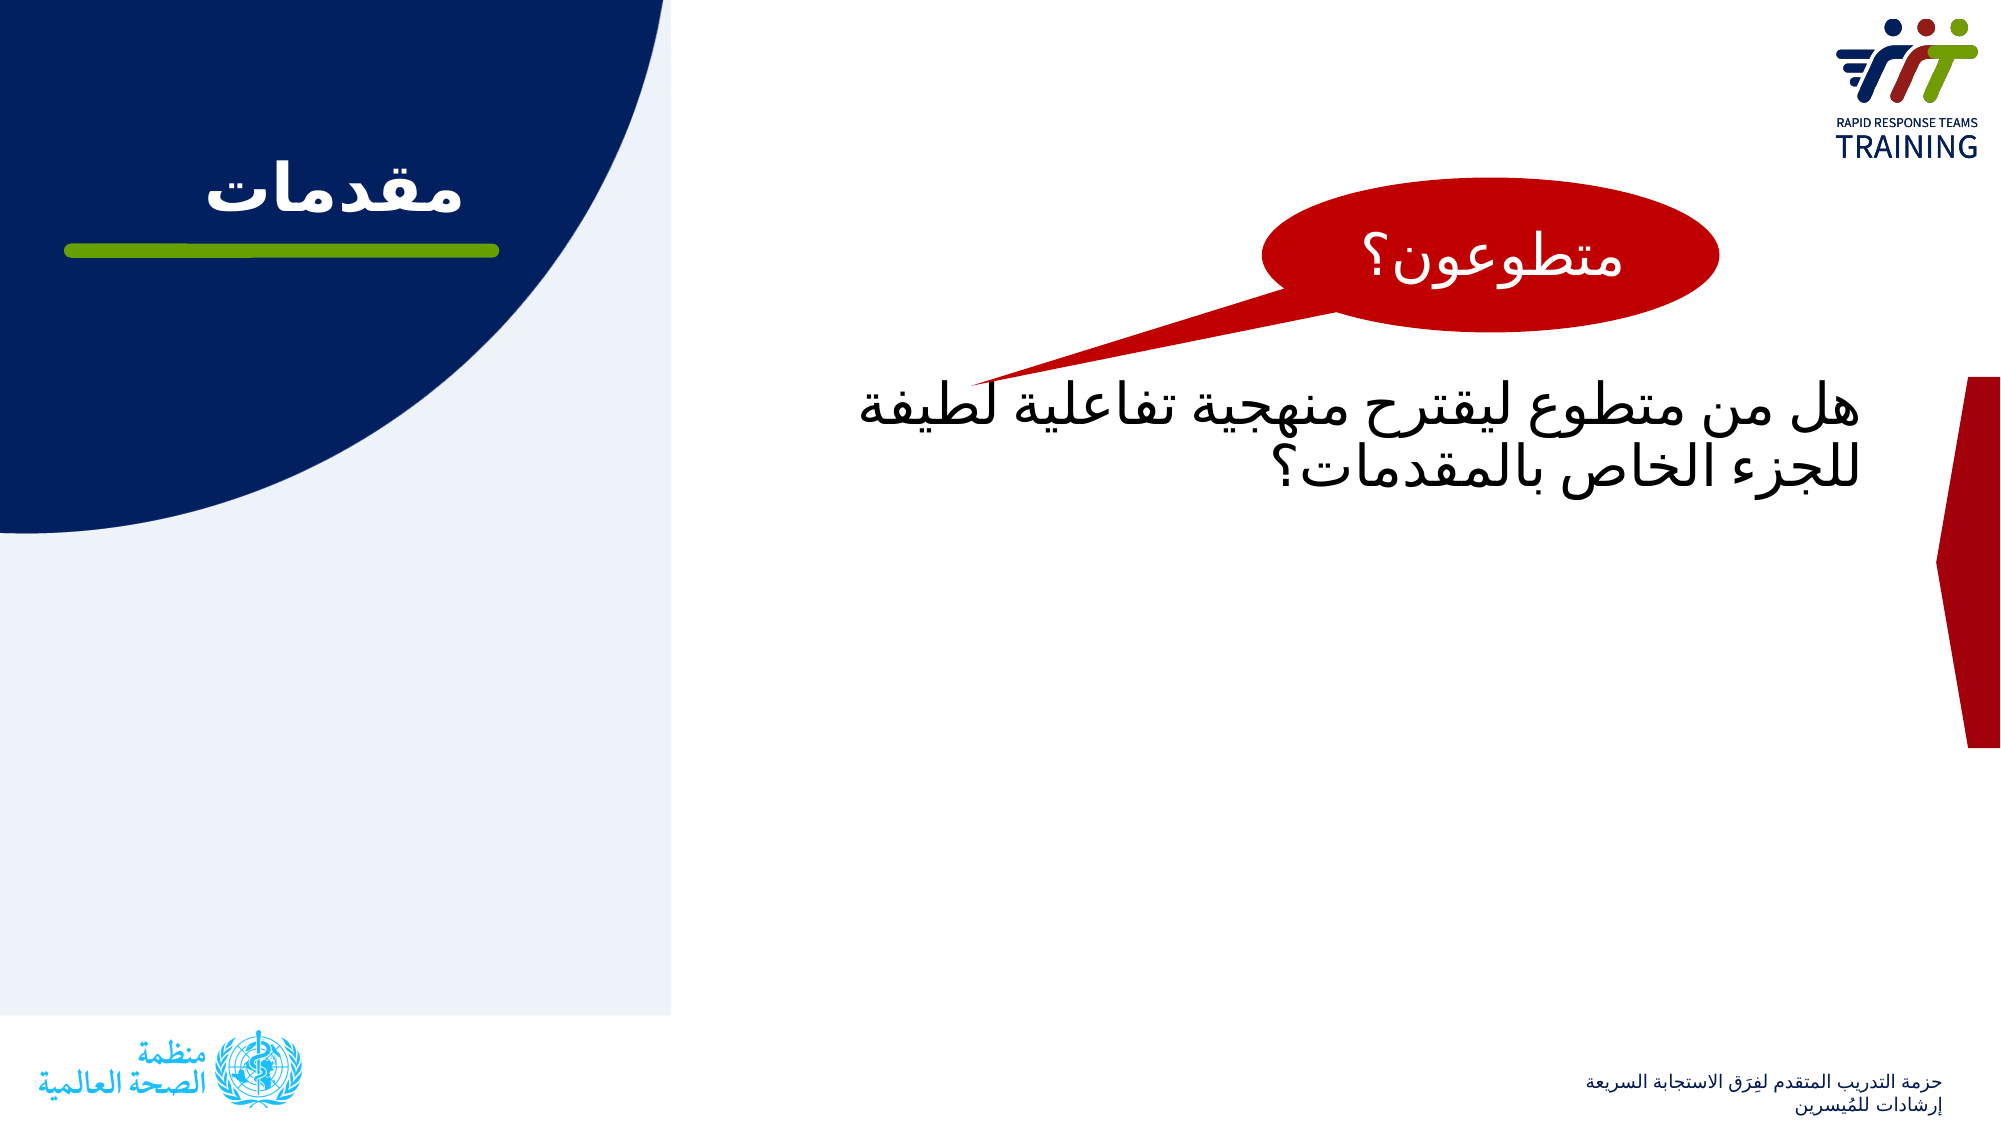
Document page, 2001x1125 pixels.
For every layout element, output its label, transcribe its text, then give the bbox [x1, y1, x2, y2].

picture [0, 0, 670, 538]
picture [39, 1030, 302, 1108]
picture [1835, 19, 1978, 167]
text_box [1261, 177, 1720, 333]
list هل من متطوع ليقترح منهجية تفاعلية لطيفة للجزء الخاص بالمقدمات؟ [708, 359, 1872, 515]
title مقدمات [67, 110, 604, 270]
